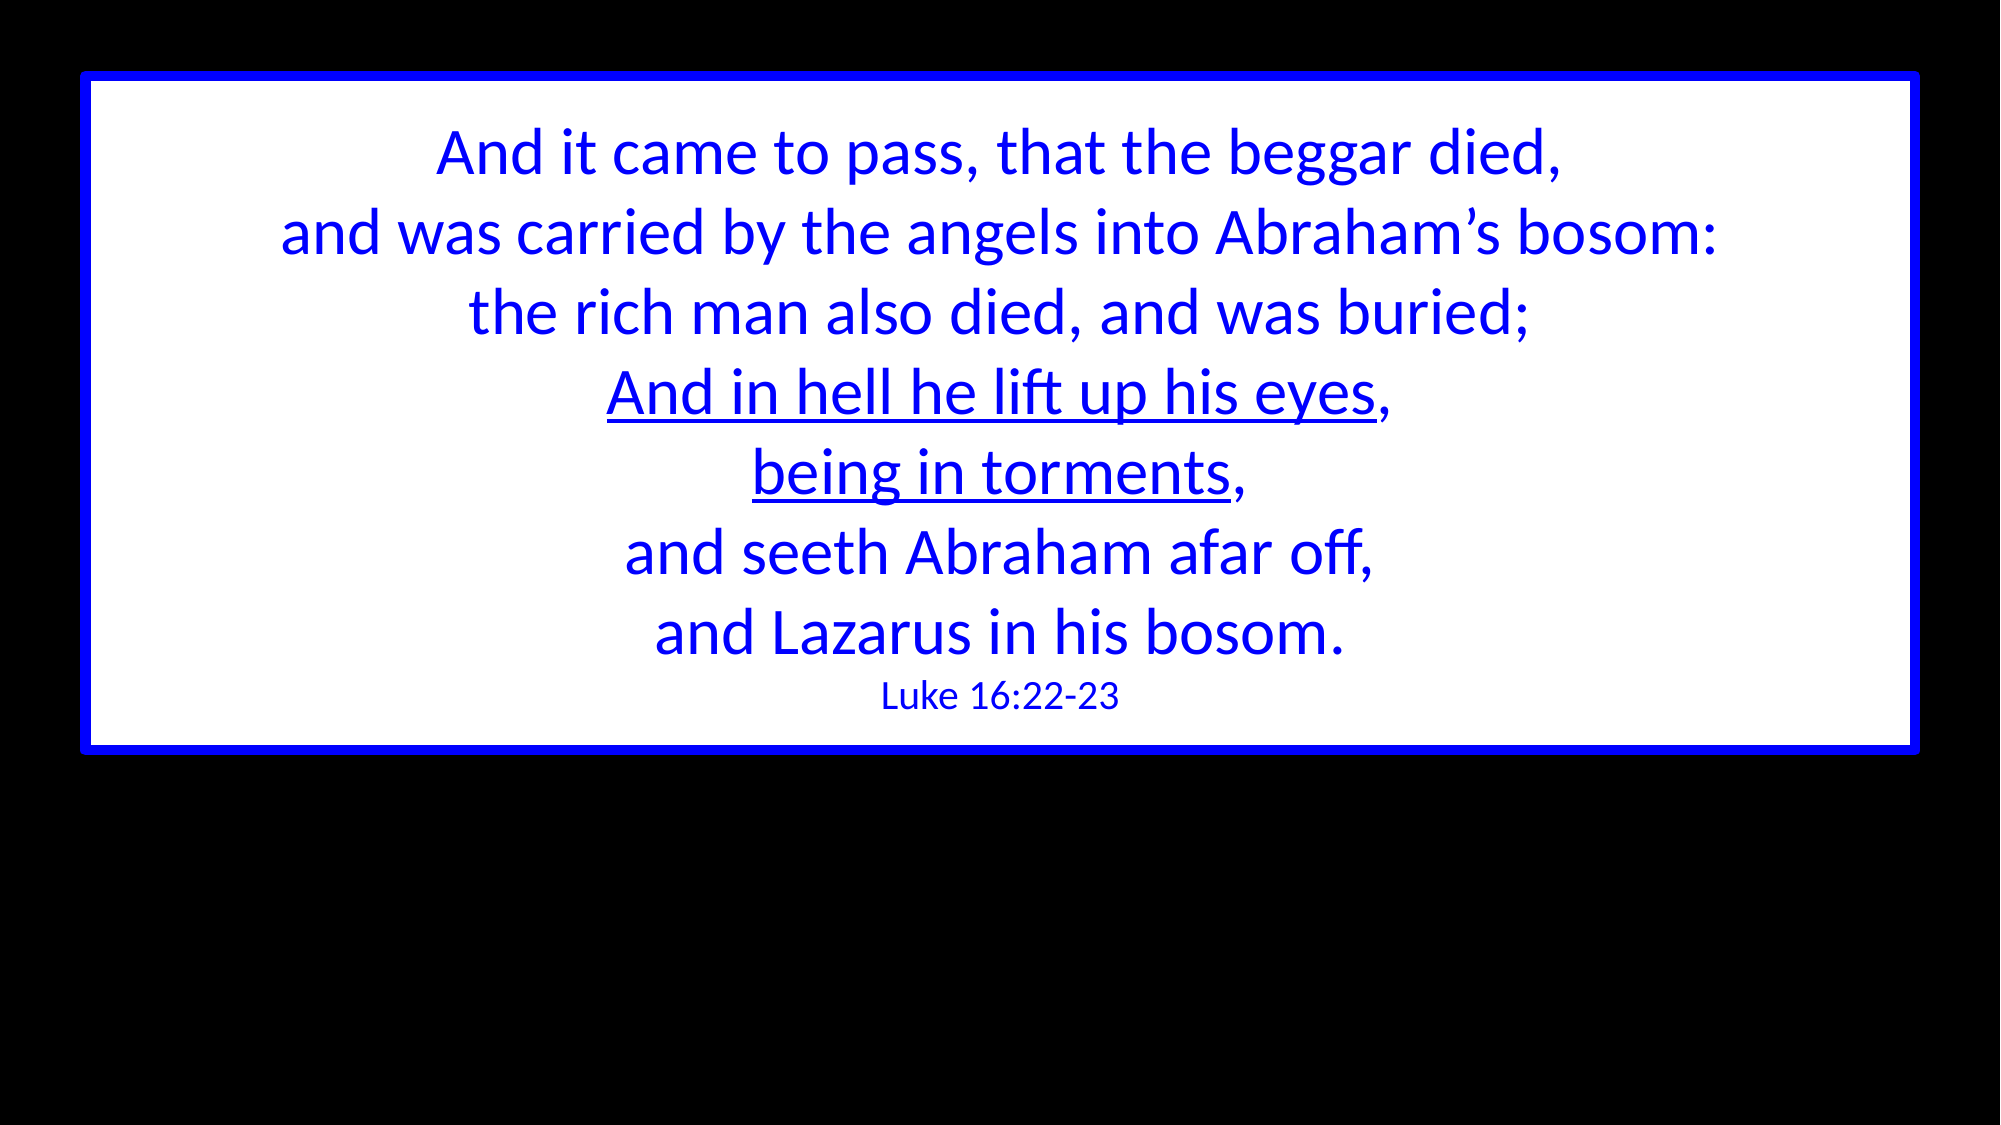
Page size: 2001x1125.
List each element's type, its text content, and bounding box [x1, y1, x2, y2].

text_box And it came to pass, that the beggar died, and was carried by the angels into Abraham’s bosom: the rich man also died, and was buried; And in hell he lift up his eyes, being in torments, and seeth Abraham afar off, and Lazarus in his bosom. Luke 16:22-23 [85, 75, 1915, 751]
